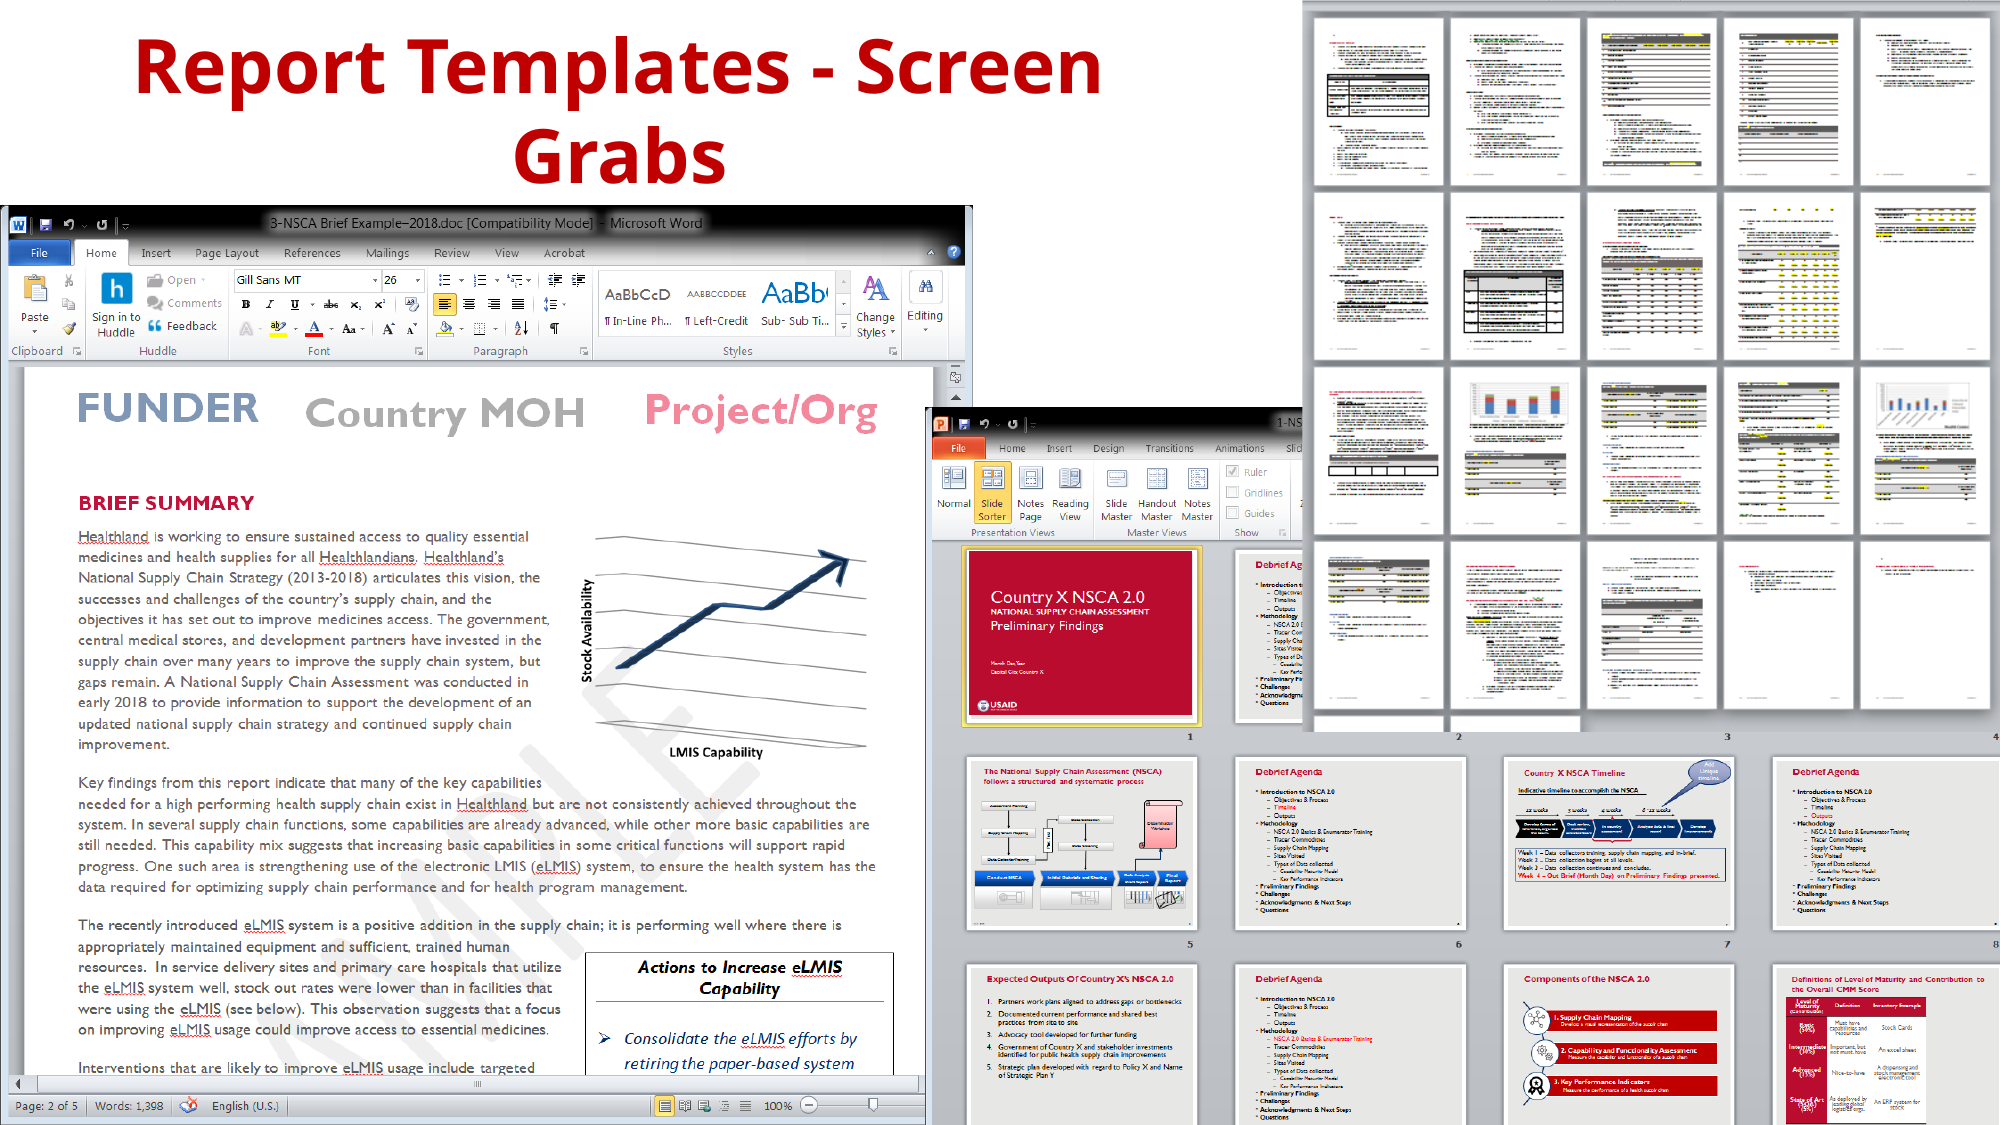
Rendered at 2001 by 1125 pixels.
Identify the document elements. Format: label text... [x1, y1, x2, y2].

text_box Report Templates - Screen Grabs [14, 11, 1225, 111]
picture [0, 0, 2000, 1125]
